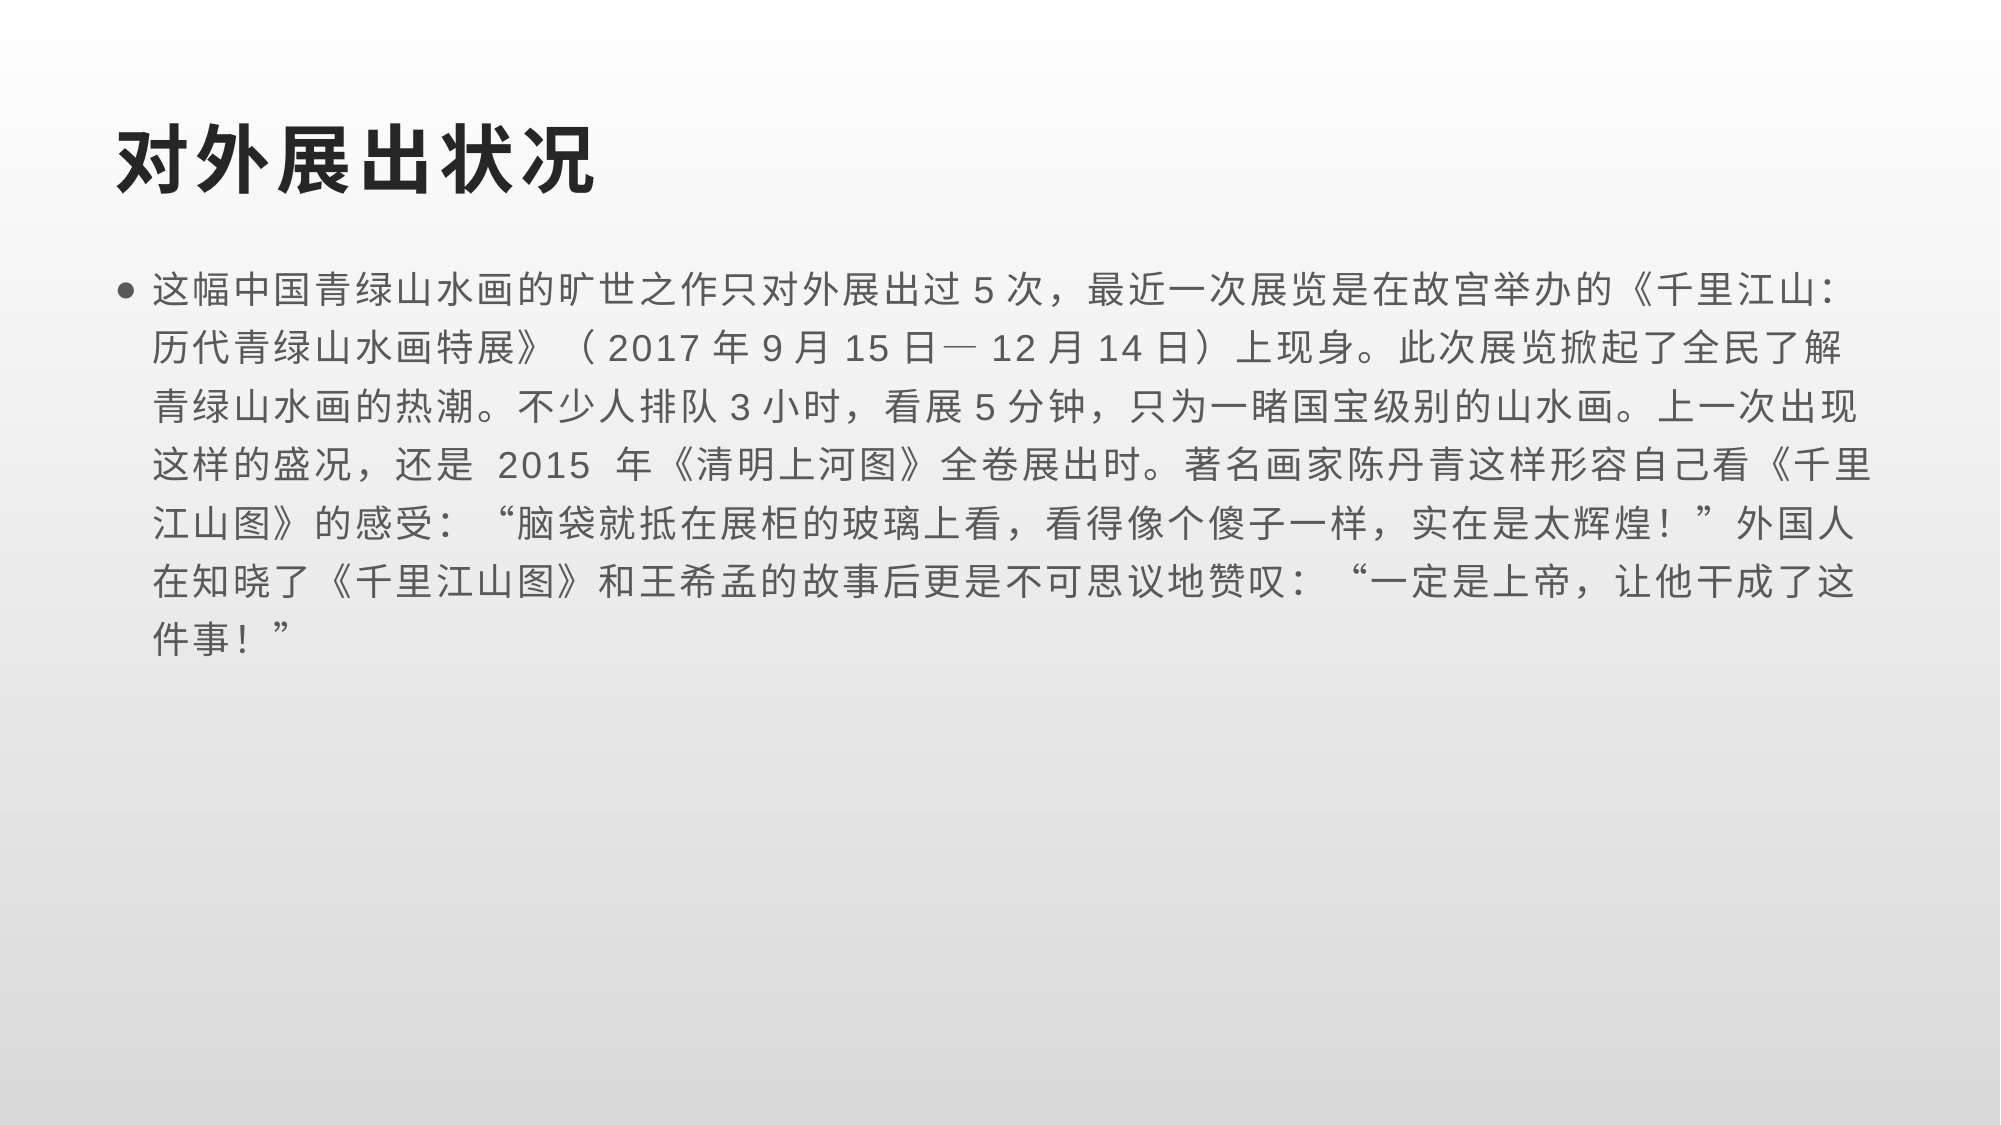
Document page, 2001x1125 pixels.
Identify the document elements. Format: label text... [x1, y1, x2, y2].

list 这幅中国青绿山水画的旷世之作只对外展出过5次，最近一次展览是在故宫举办的《千里江山：历代青绿山水画特展》（2017年9月15日—12月14日）上现身。此次展览掀起了全民了解青绿山水画的热潮。不少人排队3小时，看展5分钟，只为一睹国宝级别的山水画。上一次出现这样的盛况，还是 2015 年《清明上河图》全卷展出时。著名画家陈丹青这样形容自己看《千里江山图》的感受：“脑袋就抵在展柜的玻璃上看，看得像个傻子一样，实在是太辉煌！”外国人在知晓了《千里江山图》和王希孟的故事后更是不可思议地赞叹：“一定是上帝，让他干成了这件事！” [99, 244, 1900, 1026]
title 对外展出状况 [99, 99, 1900, 216]
